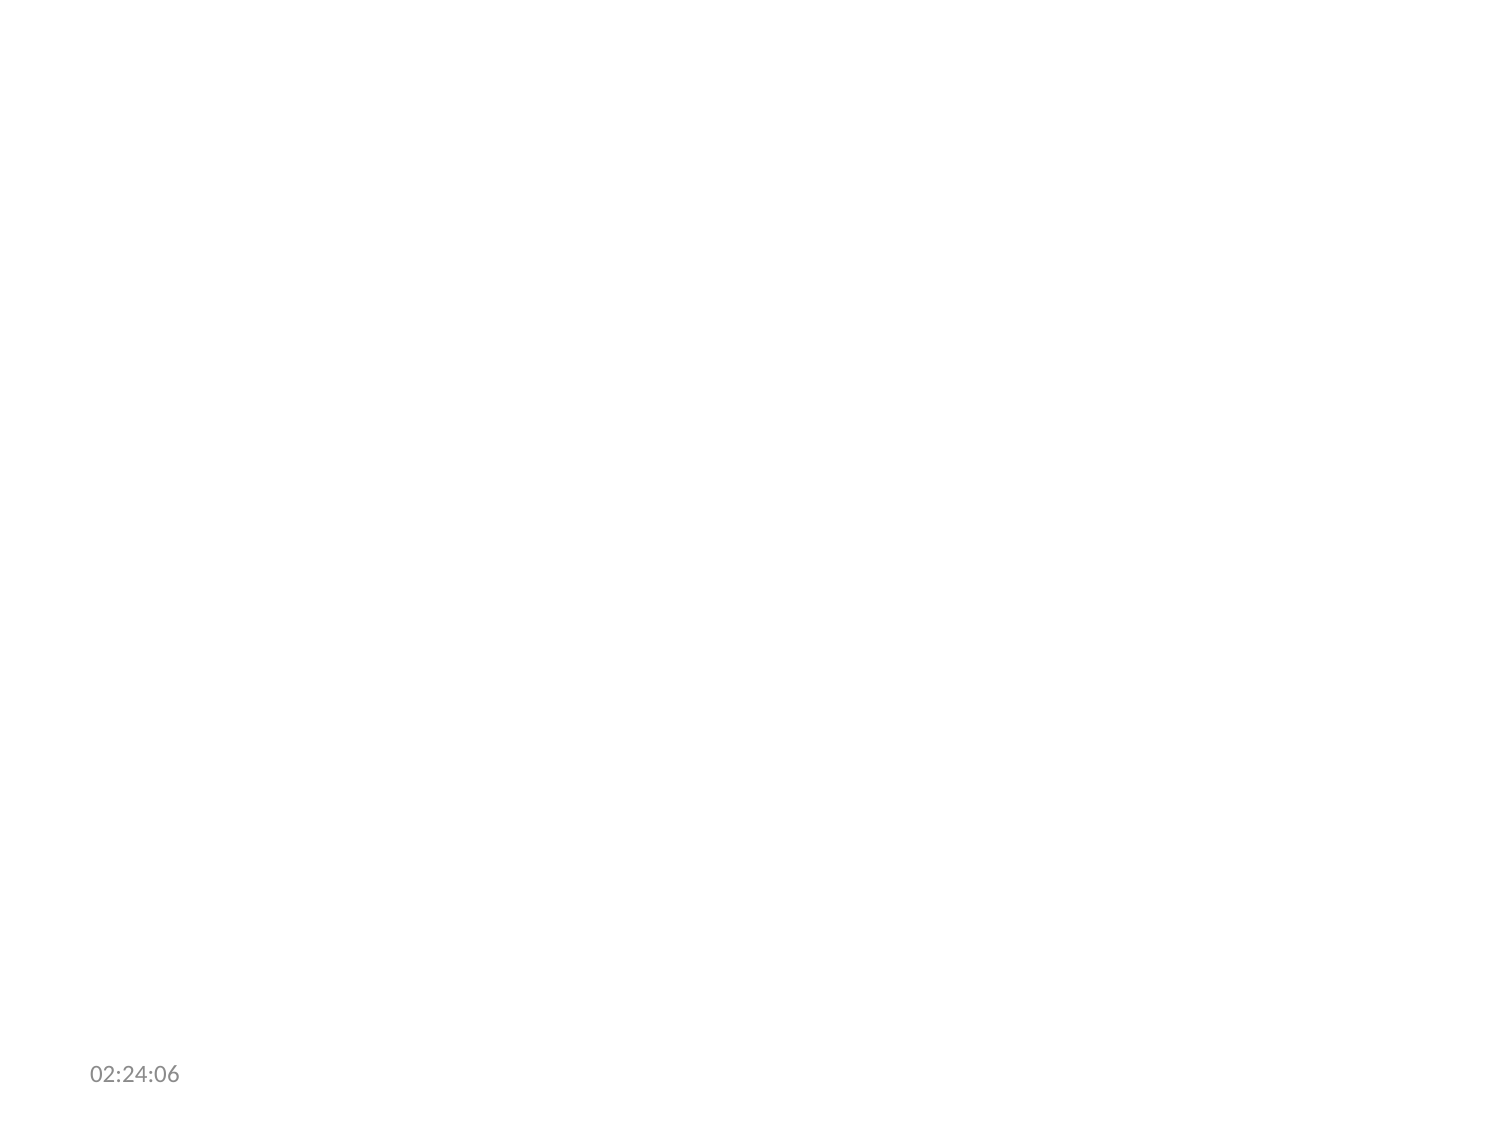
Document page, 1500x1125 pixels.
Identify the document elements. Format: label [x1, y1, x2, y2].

slide_number [75, 1042, 425, 1103]
